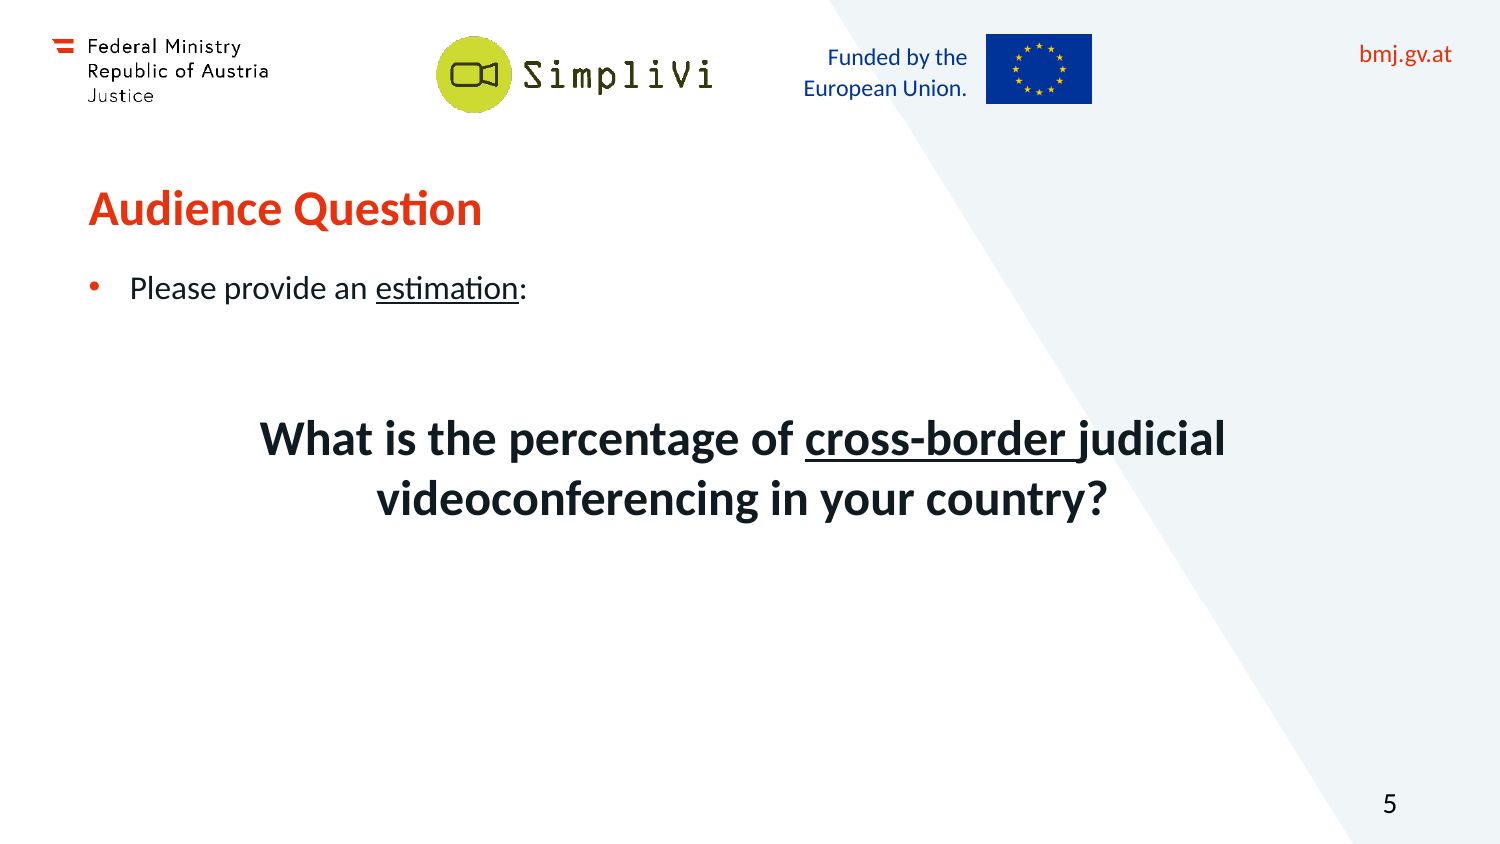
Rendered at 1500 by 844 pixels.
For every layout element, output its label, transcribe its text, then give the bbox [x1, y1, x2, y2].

list Please provide an estimation: What is the percentage of cross-border judicial videoconferencing in your country? [88, 266, 1398, 756]
picture [0, 0, 1500, 844]
title Audience Question [88, 173, 1398, 266]
slide_number 5 [1263, 785, 1398, 819]
